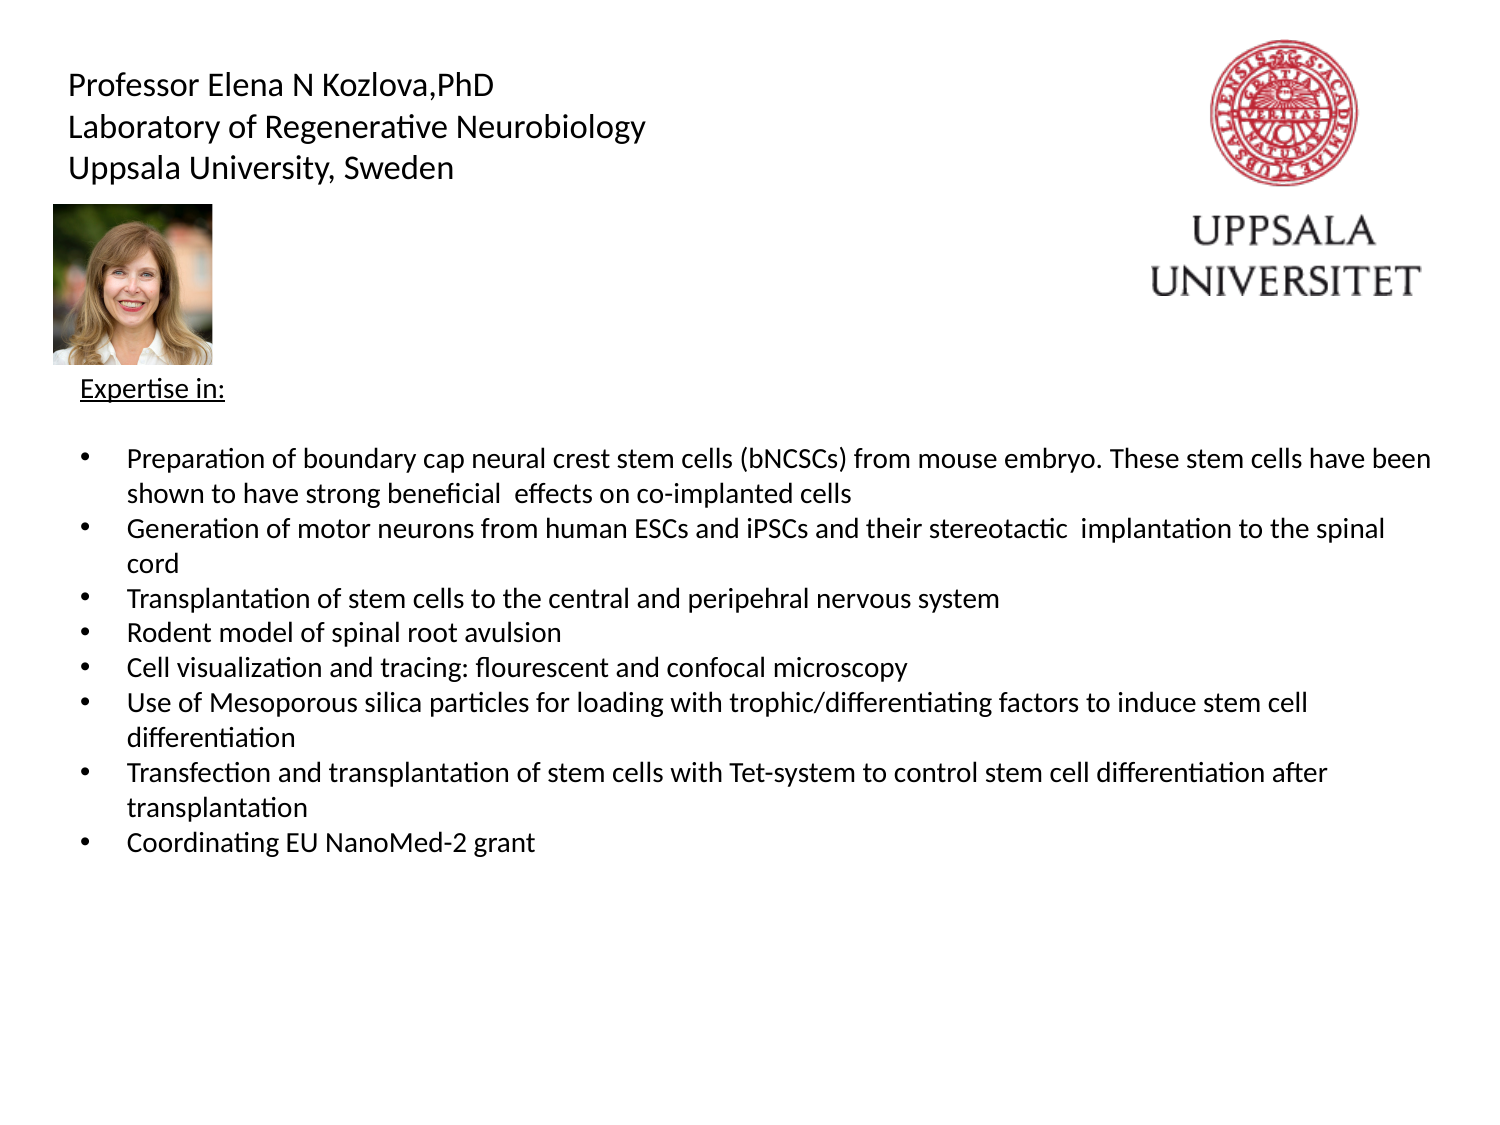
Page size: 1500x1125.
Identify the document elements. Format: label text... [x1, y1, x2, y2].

text_box Expertise in: Preparation of boundary cap neural crest stem cells (bNCSCs) from mouse embryo. These stem cells have been shown to have strong beneficial effects on co-implanted cells Generation of motor neurons from human ESCs and iPSCs and their stereotactic implantation to the spinal cord Transplantation of stem cells to the central and peripehral nervous system Rodent model of spinal root avulsion Cell visualization and tracing: flourescent and confocal microscopy Use of Mesoporous silica particles for loading with trophic/differentiating factors to induce stem cell differentiation Transfection and transplantation of stem cells with Tet-system to control stem cell differentiation after transplantation Coordinating EU NanoMed-2 grant [65, 361, 1450, 926]
picture [1151, 39, 1423, 296]
title Professor Elena N Kozlova,PhD Laboratory of Regenerative Neurobiology Uppsala University, Sweden [53, 54, 1146, 296]
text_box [52, 204, 213, 365]
